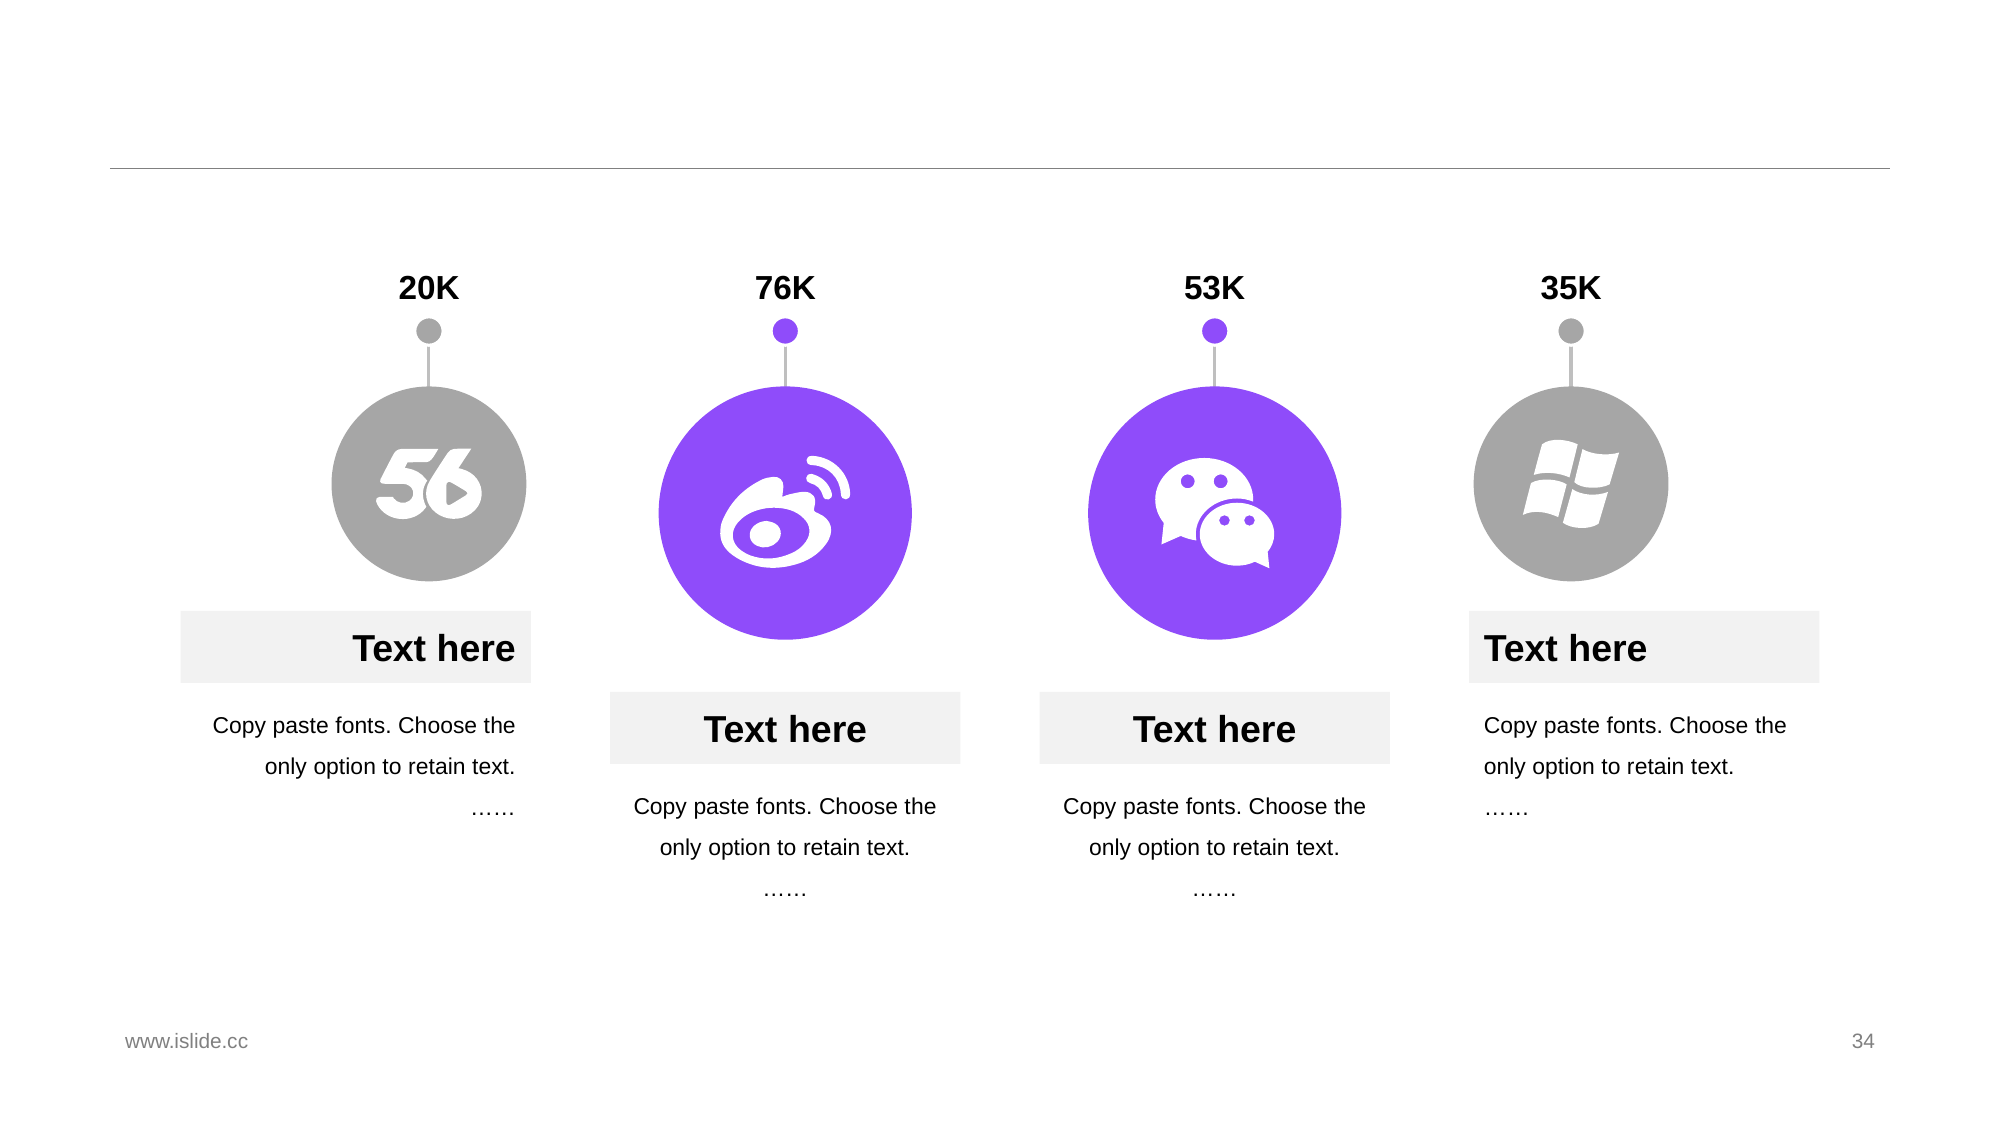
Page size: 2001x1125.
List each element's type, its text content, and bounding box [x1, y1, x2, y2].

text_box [180, 255, 1820, 938]
slide_number 34 [1412, 1023, 1890, 1058]
footer www.islide.cc [109, 1023, 790, 1058]
